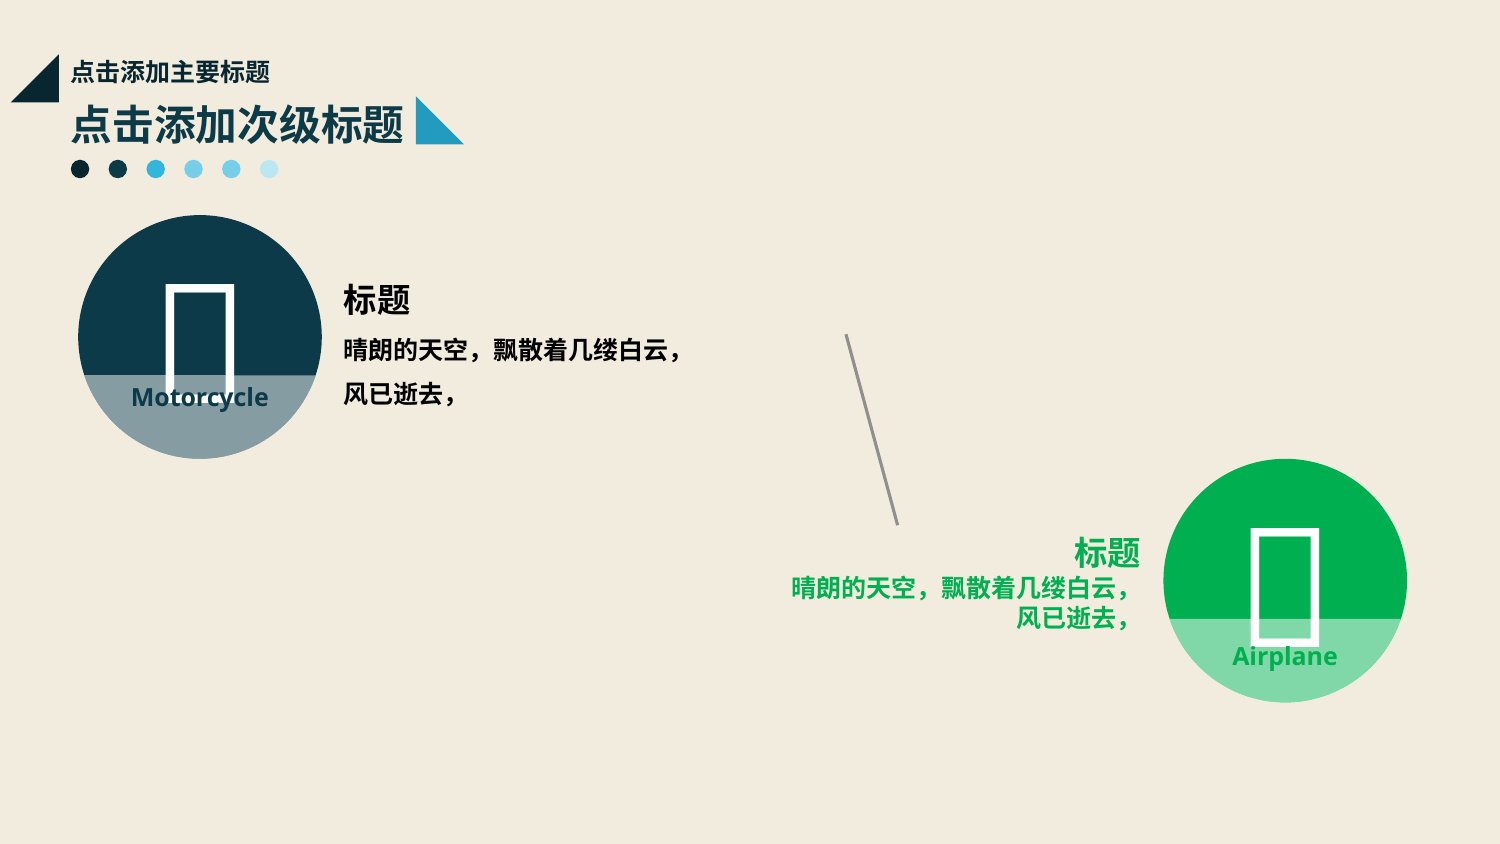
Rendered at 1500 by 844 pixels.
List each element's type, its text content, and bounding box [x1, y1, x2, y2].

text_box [77, 214, 322, 459]
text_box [1163, 458, 1408, 703]
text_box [10, 48, 465, 179]
text_box 标题 晴朗的天空，飘散着几缕白云， 风已逝去， [329, 251, 846, 417]
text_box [845, 335, 898, 526]
text_box 标题 晴朗的天空，飘散着几缕白云， 风已逝去， [639, 525, 1157, 640]
